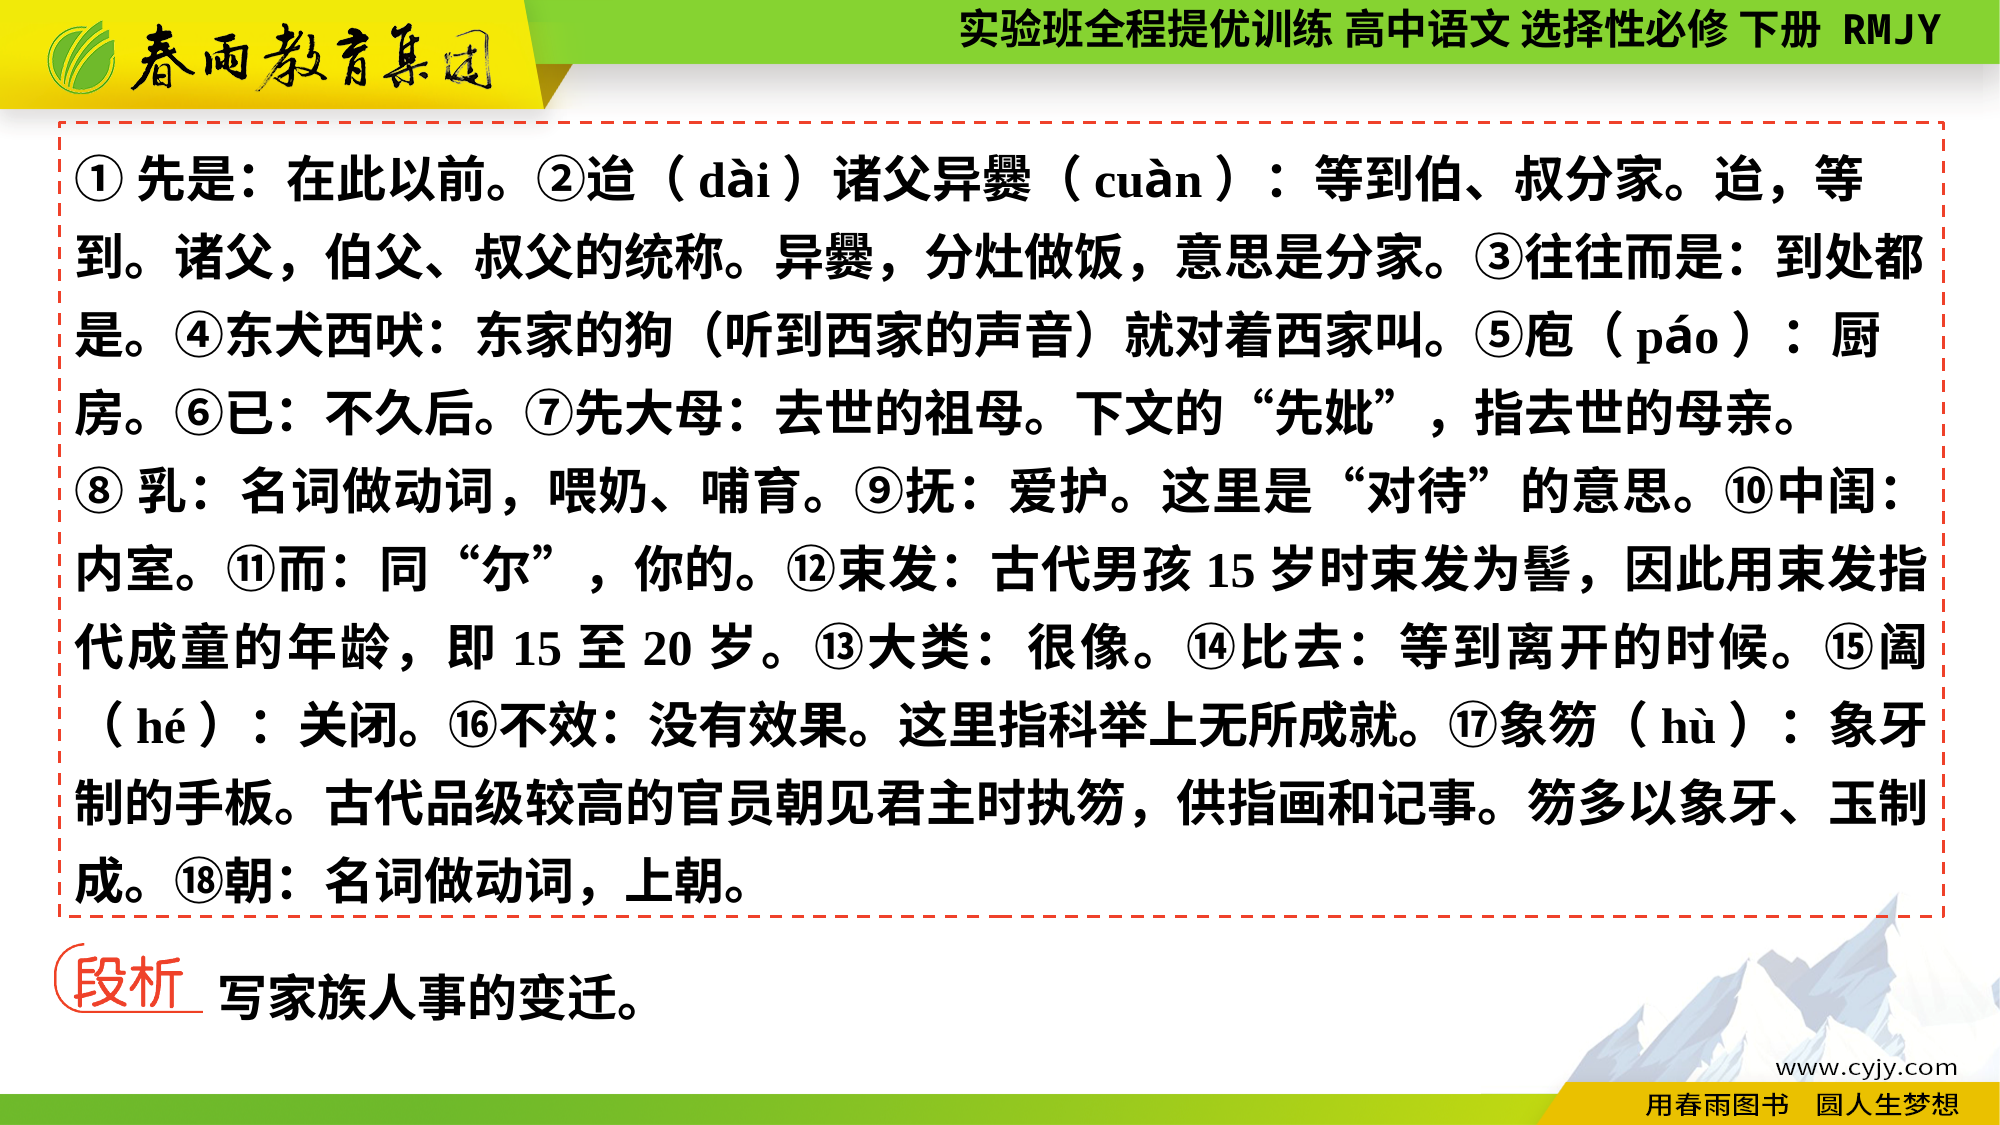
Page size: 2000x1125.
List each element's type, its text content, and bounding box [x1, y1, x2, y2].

picture [0, 0, 2000, 1125]
list ①先是：在此以前。②迨（dài）诸父异爨（cuàn）：等到伯、叔分家。迨，等到。诸父，伯父、叔父的统称。异爨，分灶做饭，意思是分家。③往往而是：到处都是。④东犬西吠：东家的狗（听到西家的声音）就对着西家叫。⑤庖（páo）：厨房。⑥已：不久后。⑦先大母：去世的祖母。下文的“先妣”，指去世的母亲。 ⑧乳：名词做动词，喂奶、哺育。⑨抚：爱护。这里是“对待”的意思。⑩中闺：内室。⑪而：同“尔”，你的。⑫束发：古代男孩15岁时束发为髻，因此用束发指代成童的年龄，即15至20岁。⑬大类：很像。⑭比去：等到离开的时候。⑮阖（hé）：关闭。⑯不效：没有效果。这里指科举上无所成就。⑰象笏（hù）：象牙制的手板。古代品级较高的官员朝见君主时执笏，供指画和记事。笏多以象牙、玉制成。⑱朝：名词做动词，上朝。 [59, 122, 1944, 917]
text_box 写家族人事的变迁。 [202, 928, 1944, 1034]
